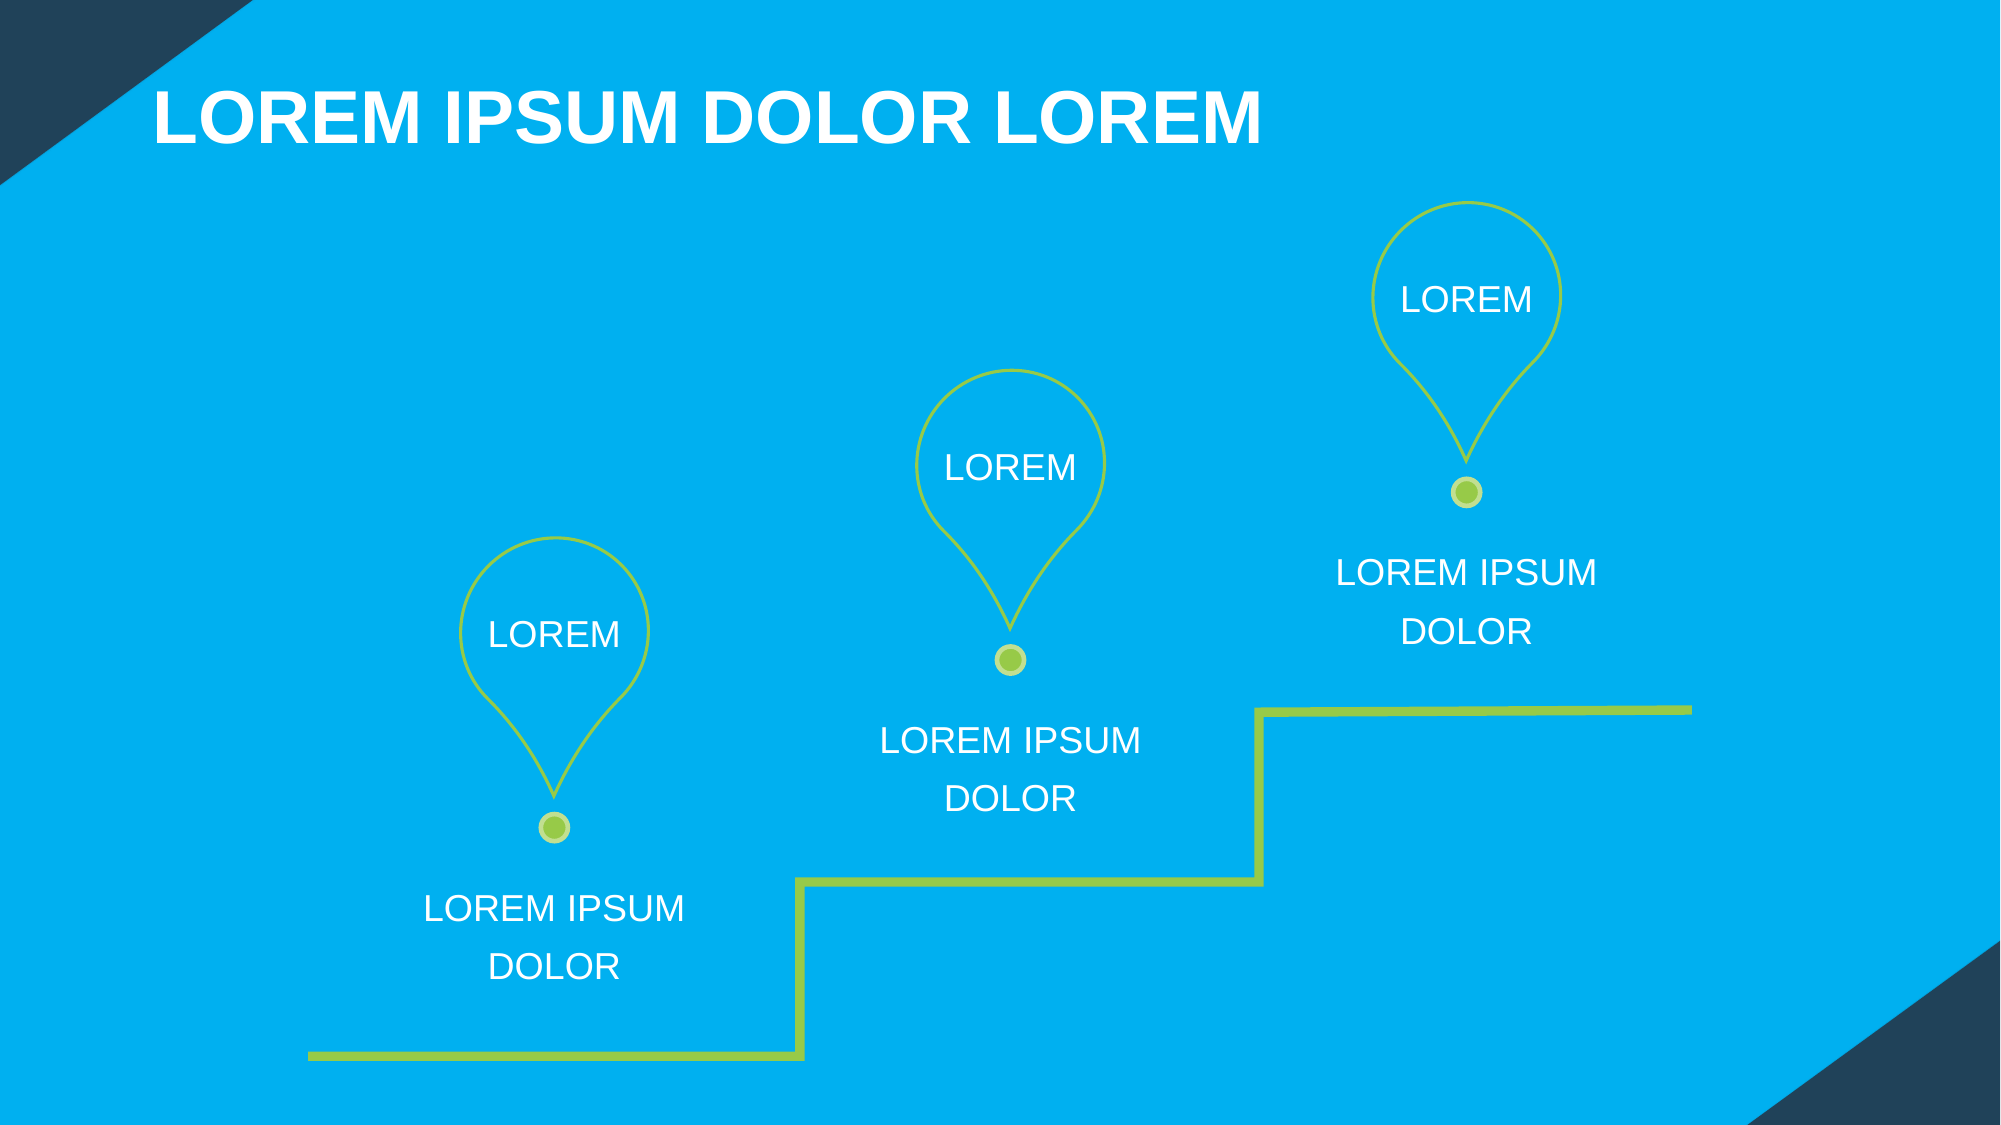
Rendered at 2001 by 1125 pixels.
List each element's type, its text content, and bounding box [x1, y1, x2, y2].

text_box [800, 374, 1221, 874]
picture [309, 933, 804, 1060]
picture [0, 0, 250, 183]
text_box LOREM IPSUM DOLOR LOREM [137, 59, 1863, 179]
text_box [1256, 206, 1677, 707]
picture [993, 818, 1263, 886]
picture [1750, 942, 2001, 1125]
picture [1255, 706, 1691, 819]
text_box [308, 708, 1692, 1058]
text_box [344, 541, 765, 1042]
picture [796, 878, 1016, 933]
